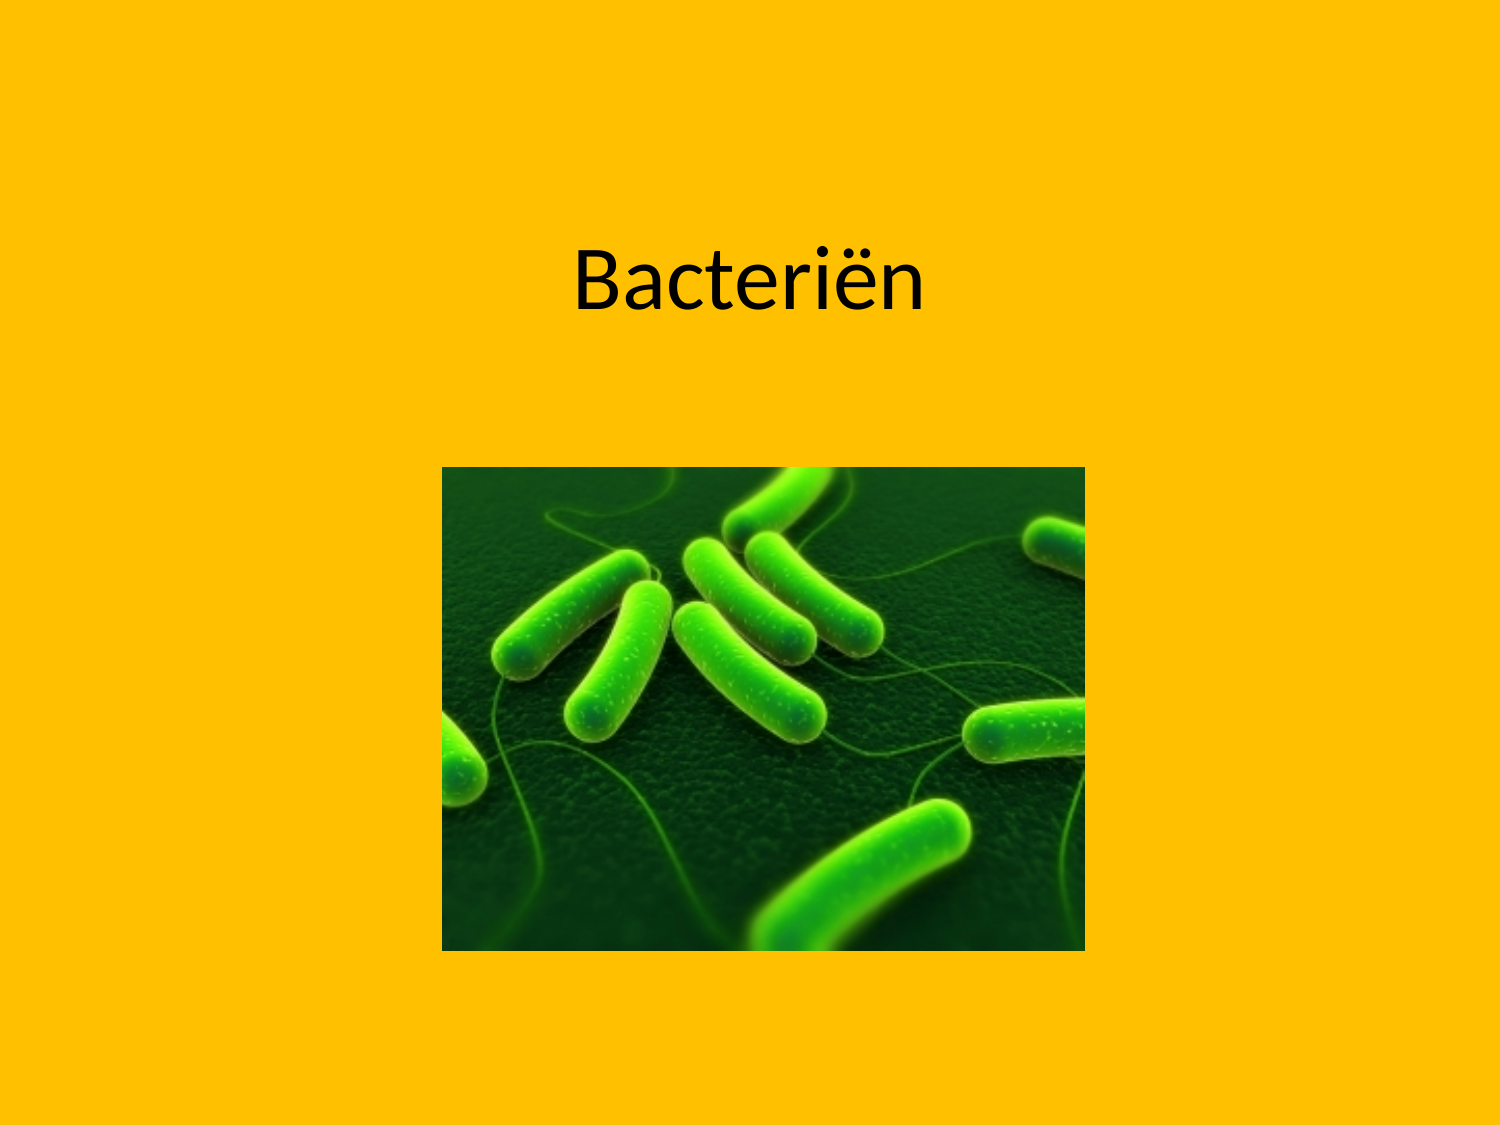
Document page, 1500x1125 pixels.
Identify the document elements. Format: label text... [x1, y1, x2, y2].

picture [442, 467, 1085, 951]
title Bacteriën [112, 125, 1388, 421]
